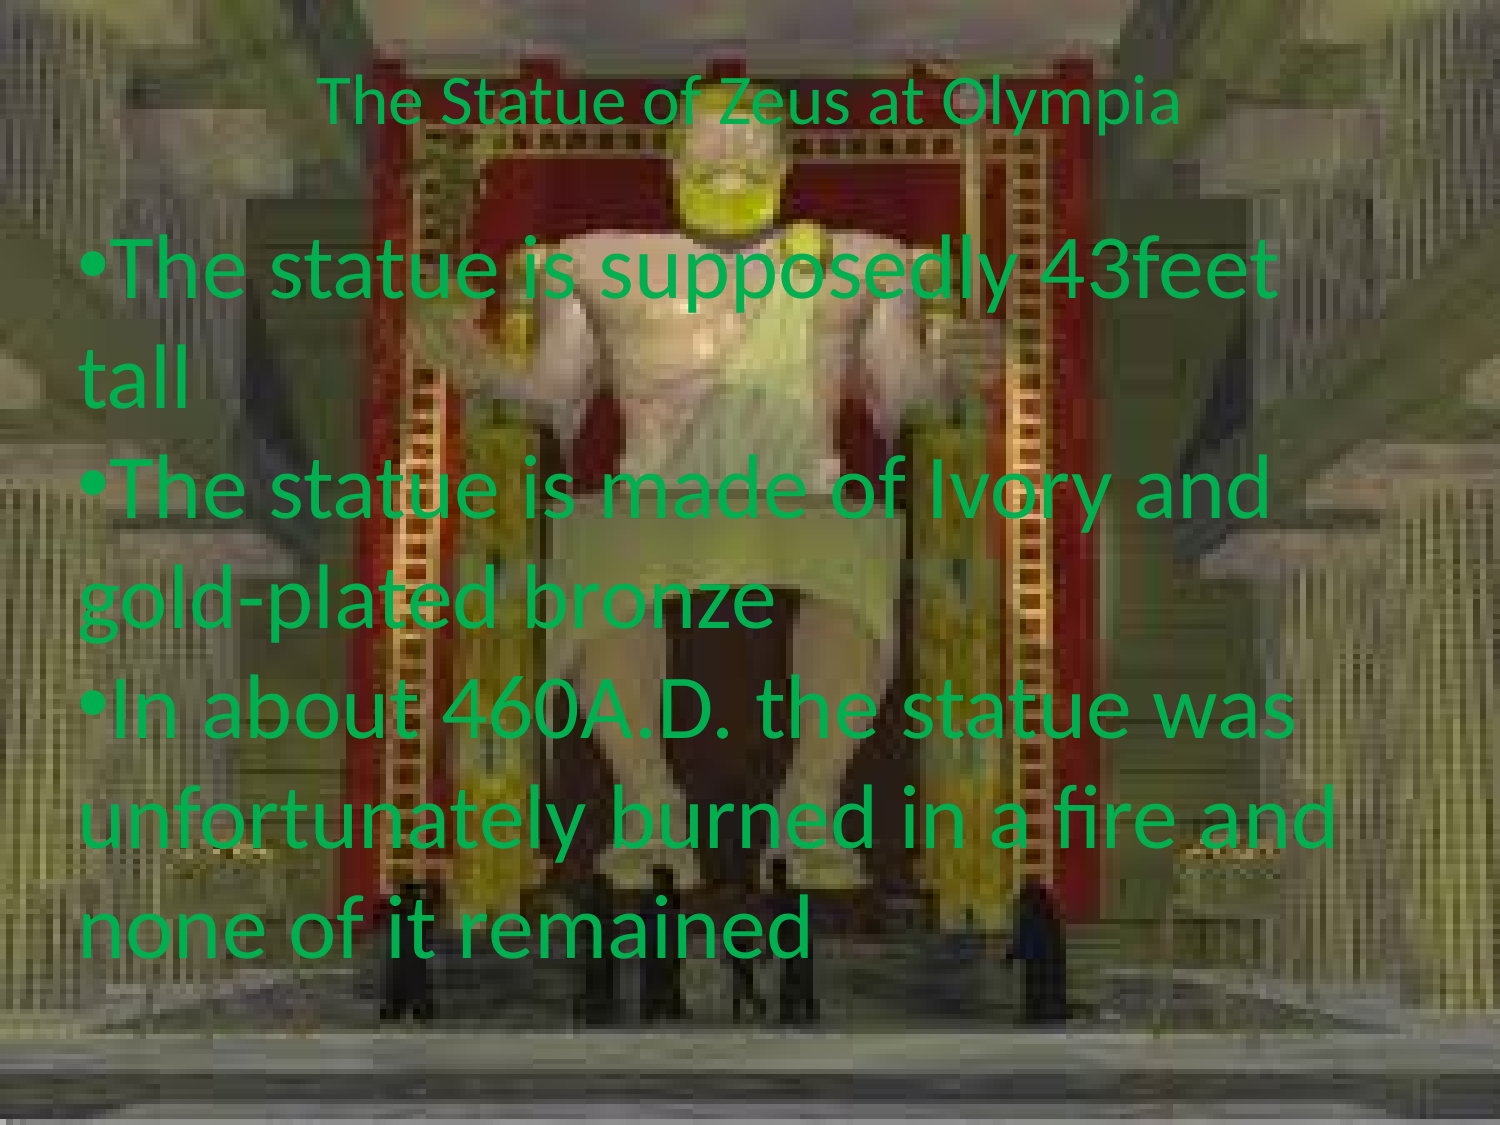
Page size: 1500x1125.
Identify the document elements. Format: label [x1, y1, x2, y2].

list [0, 0, 1500, 1125]
